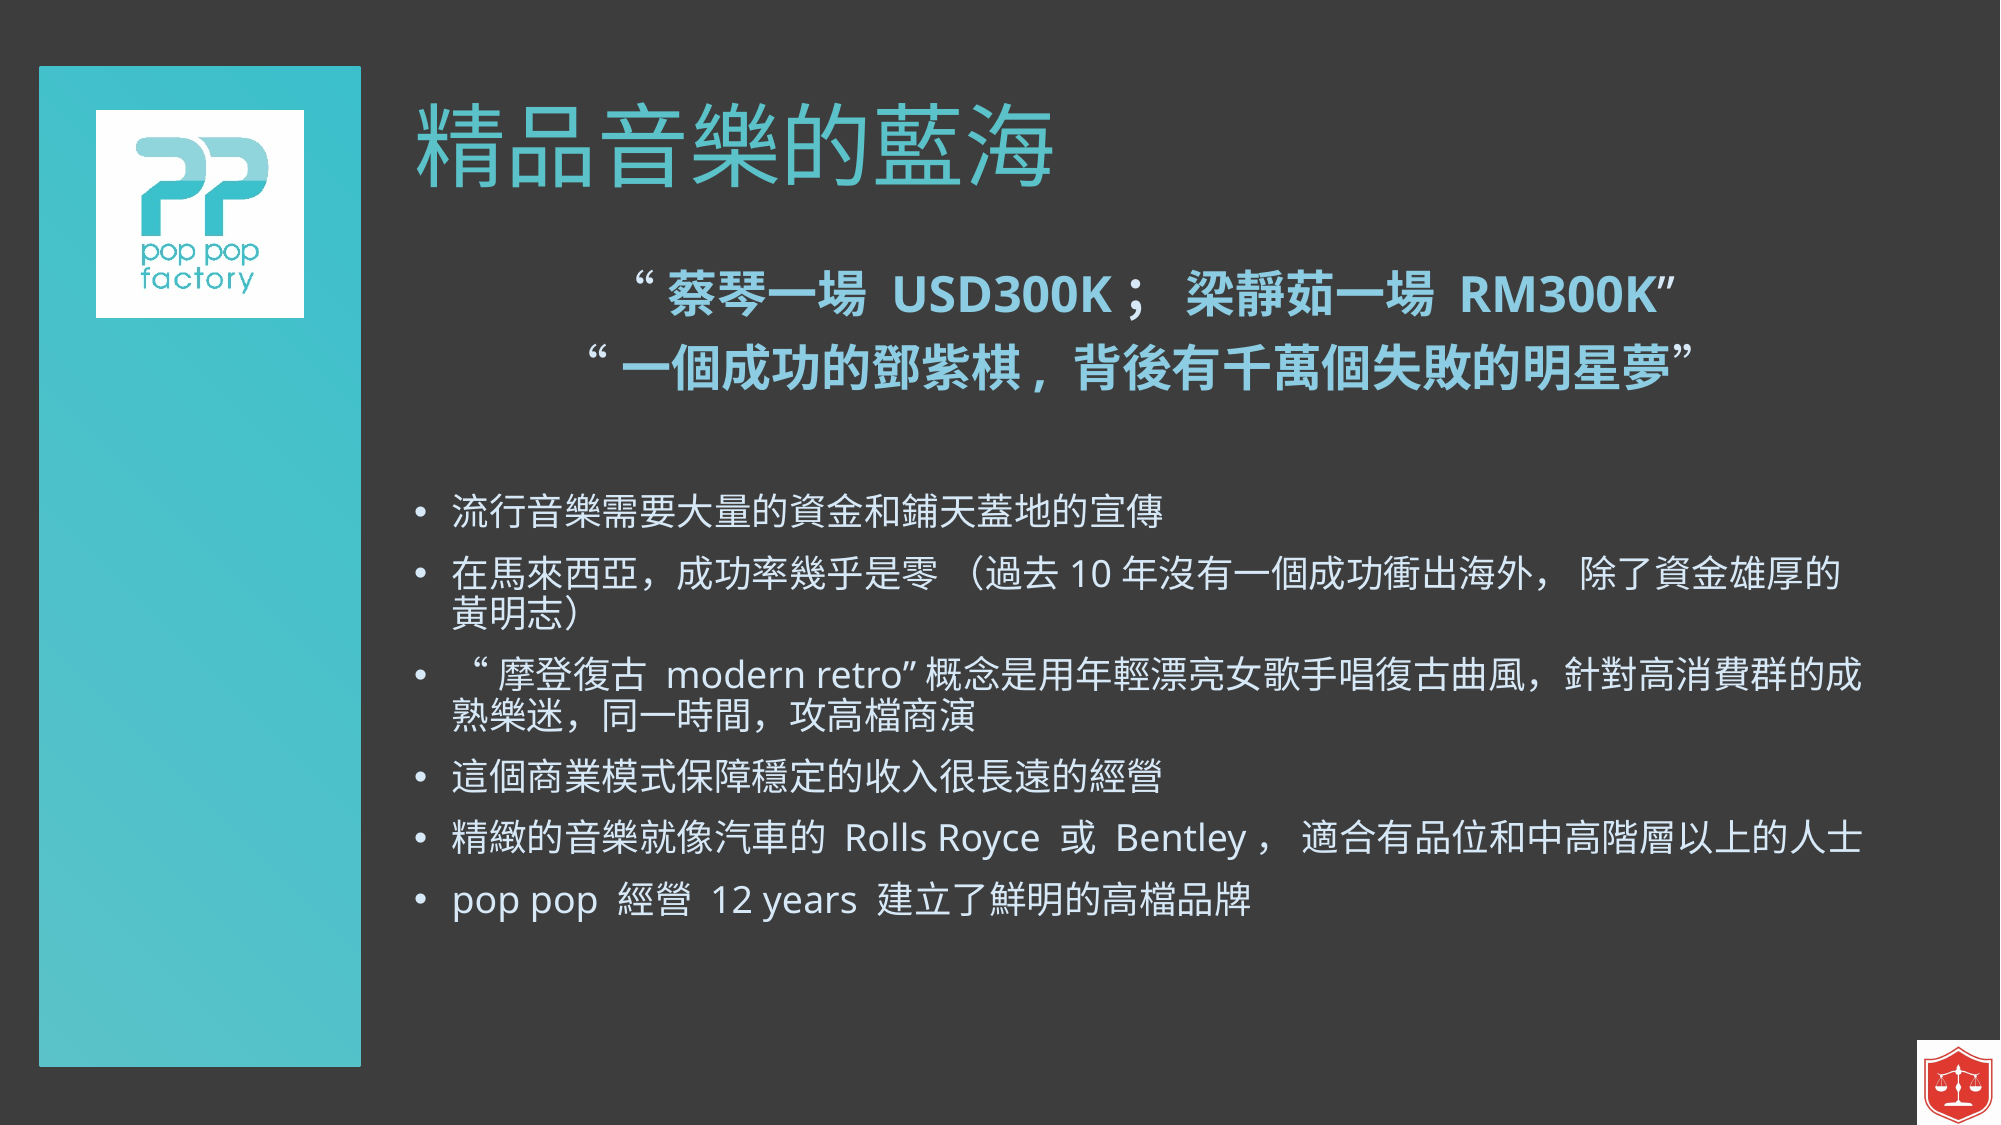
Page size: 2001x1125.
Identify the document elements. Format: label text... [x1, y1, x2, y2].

list “蔡琴一場 USD300K； 梁靜茹一場 RM300K” “一個成功的鄧紫棋, 背後有千萬個失敗的明星夢” 流行音樂需要大量的資金和鋪天蓋地的宣傳 在馬來西亞，成功率幾乎是零 （過去10年沒有一個成功衝出海外， 除了資金雄厚的黃明志） “摩登復古 modern retro”概念是用年輕漂亮女歌手唱復古曲風，針對高消費群的成熟樂迷，同一時間，攻高檔商演 這個商業模式保障穩定的收入很長遠的經營 精緻的音樂就像汽車的 Rolls Royce 或 Bentley， 適合有品位和中高階層以上的人士 pop pop 經營 12 years 建立了鮮明的高檔品牌 [399, 261, 1882, 1004]
picture [96, 110, 304, 318]
title 精品音樂的藍海 [399, 93, 1483, 244]
text_box [39, 66, 361, 1068]
picture [1917, 1040, 2000, 1125]
